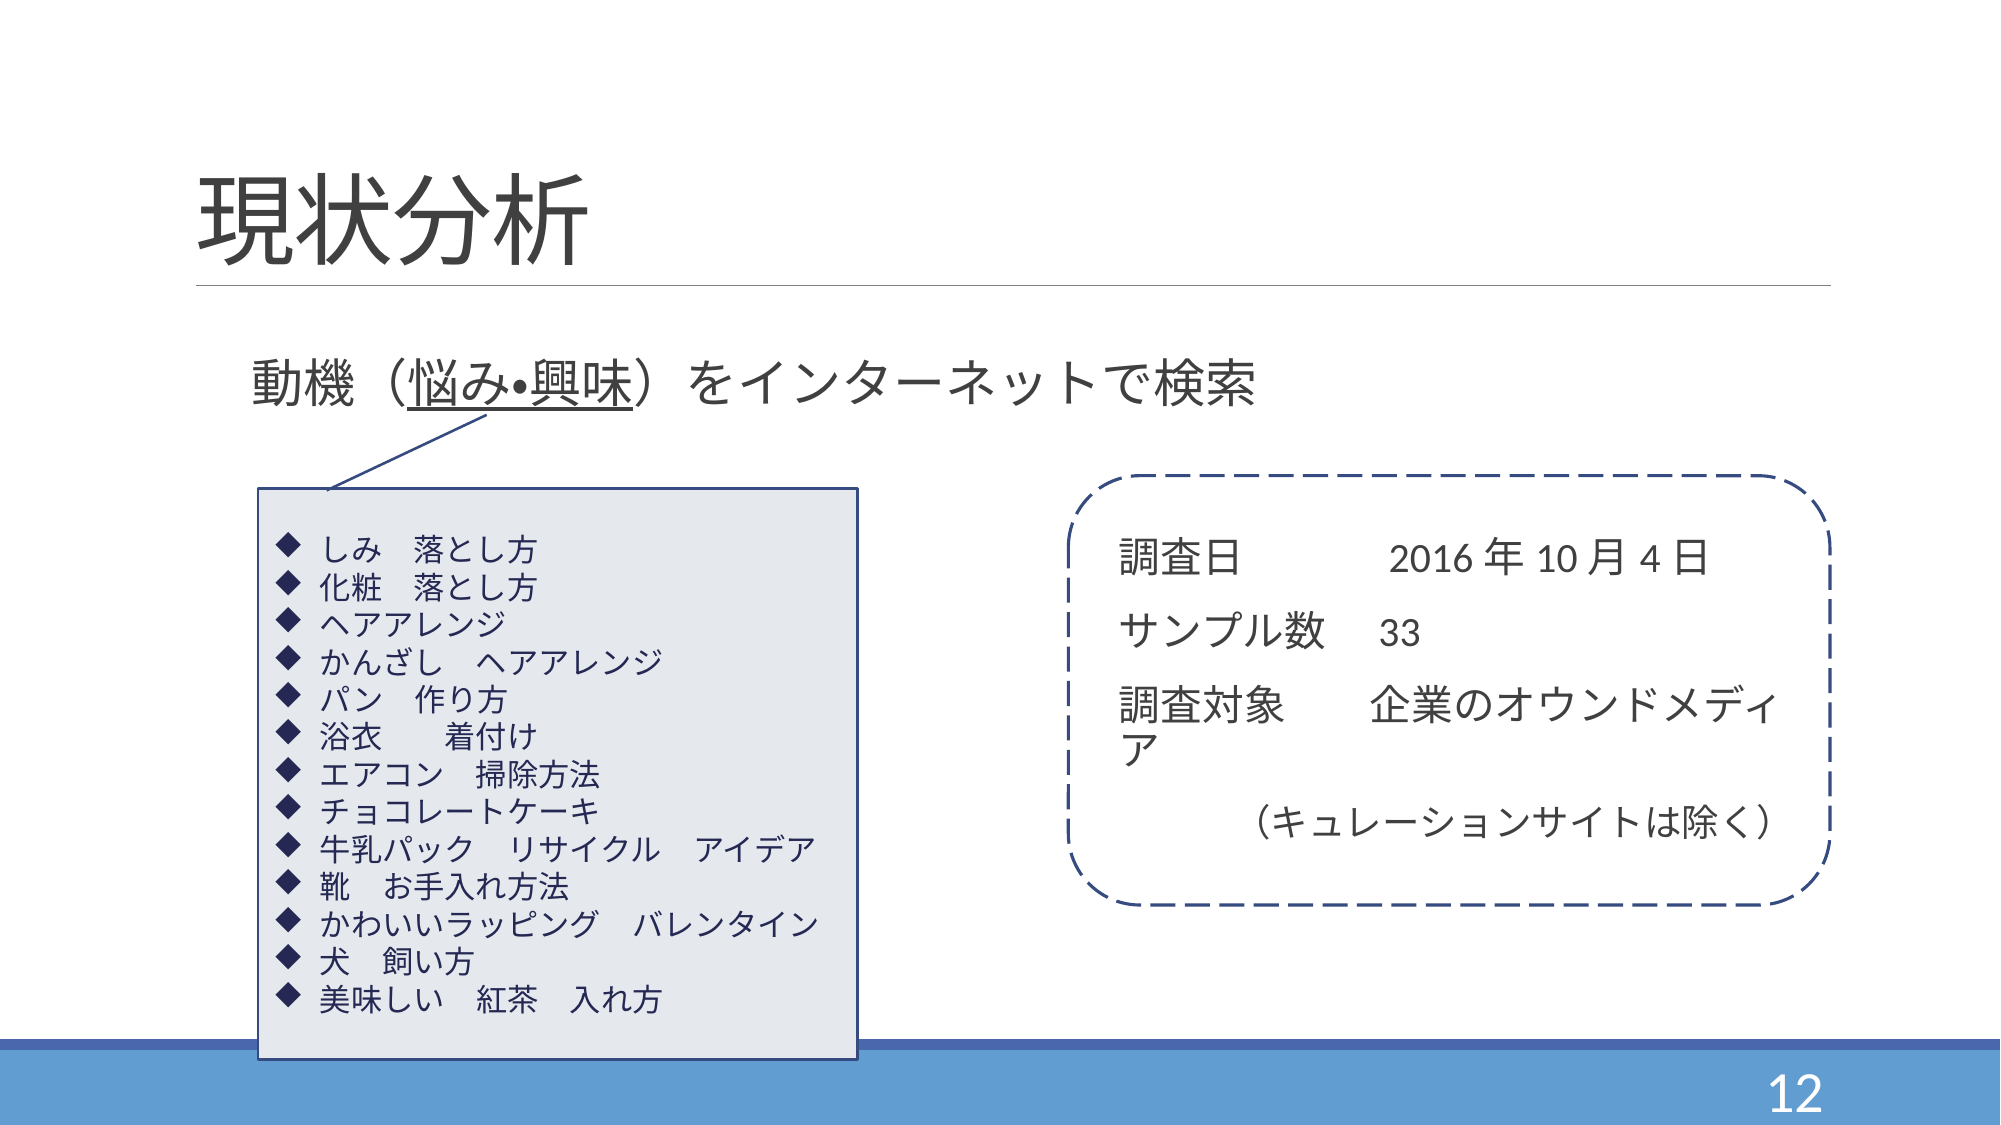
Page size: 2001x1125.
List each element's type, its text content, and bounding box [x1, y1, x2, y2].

title 現状分析 [180, 47, 1830, 285]
text_box 動機（悩み・興味）をインターネットで検索 [221, 350, 1343, 422]
text_box 調査日 2016年10月4日 サンプル数 33 調査対象 企業のオウンドメディア （キュレーションサイトは除く） [1067, 474, 1832, 907]
text_box しみ 落とし方 化粧 落とし方 ヘアアレンジ かんざし ヘアアレンジ パン 作り方 浴衣 着付け エアコン 掃除方法 チョコレートケーキ 牛乳パック リサイクル アイデア 靴 お手入れ方法 かわいいラッピング バレンタイン 犬 飼い方 美味しい 紅茶 入れ方 [257, 413, 859, 1061]
slide_number 12 [1624, 1059, 1840, 1120]
